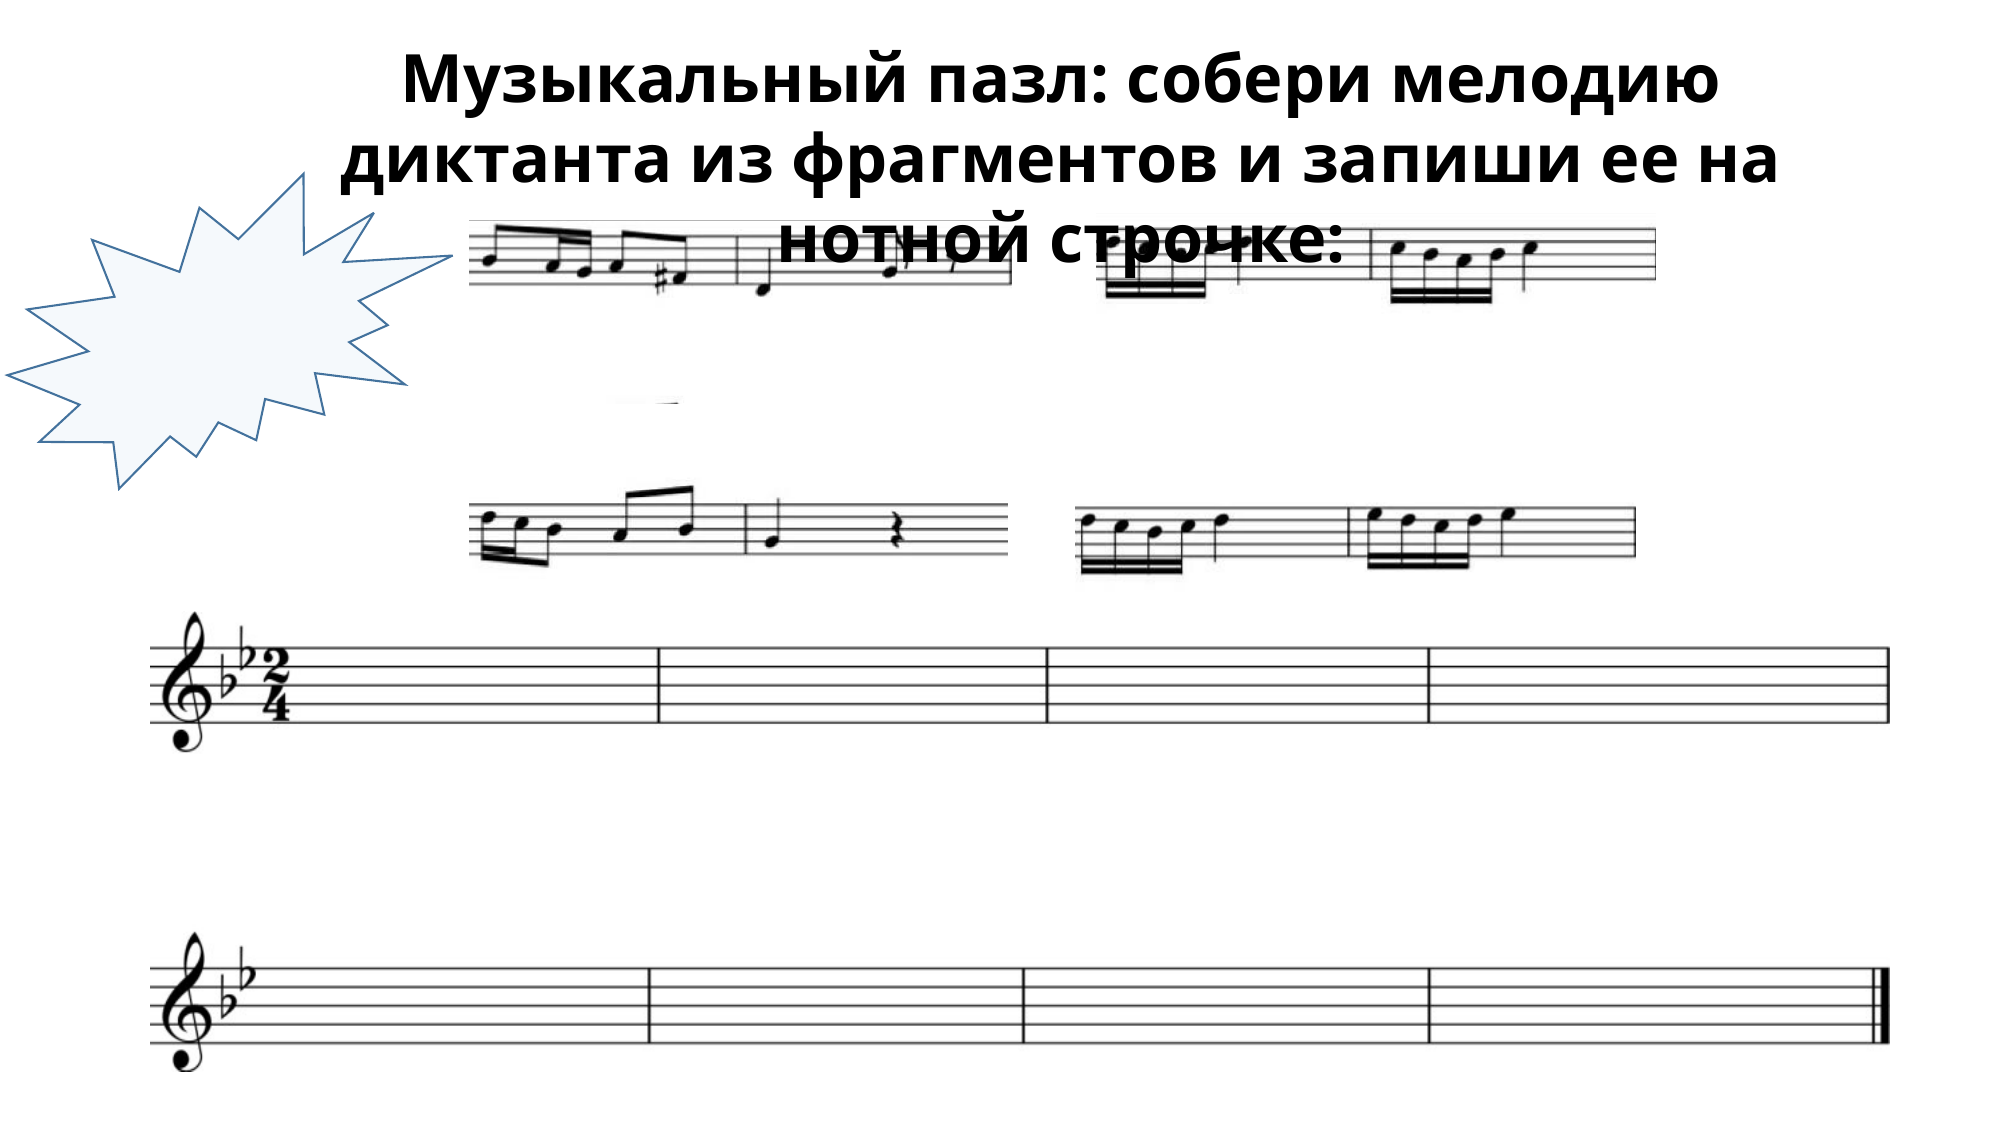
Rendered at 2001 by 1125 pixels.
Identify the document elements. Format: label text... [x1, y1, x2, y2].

text_box [4, 171, 454, 491]
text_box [468, 146, 1984, 733]
text_box Музыкальный пазл: собери мелодию диктанта из фрагментов и запиши ее на нотной строчке: [232, 28, 1890, 284]
picture [149, 611, 1890, 1072]
